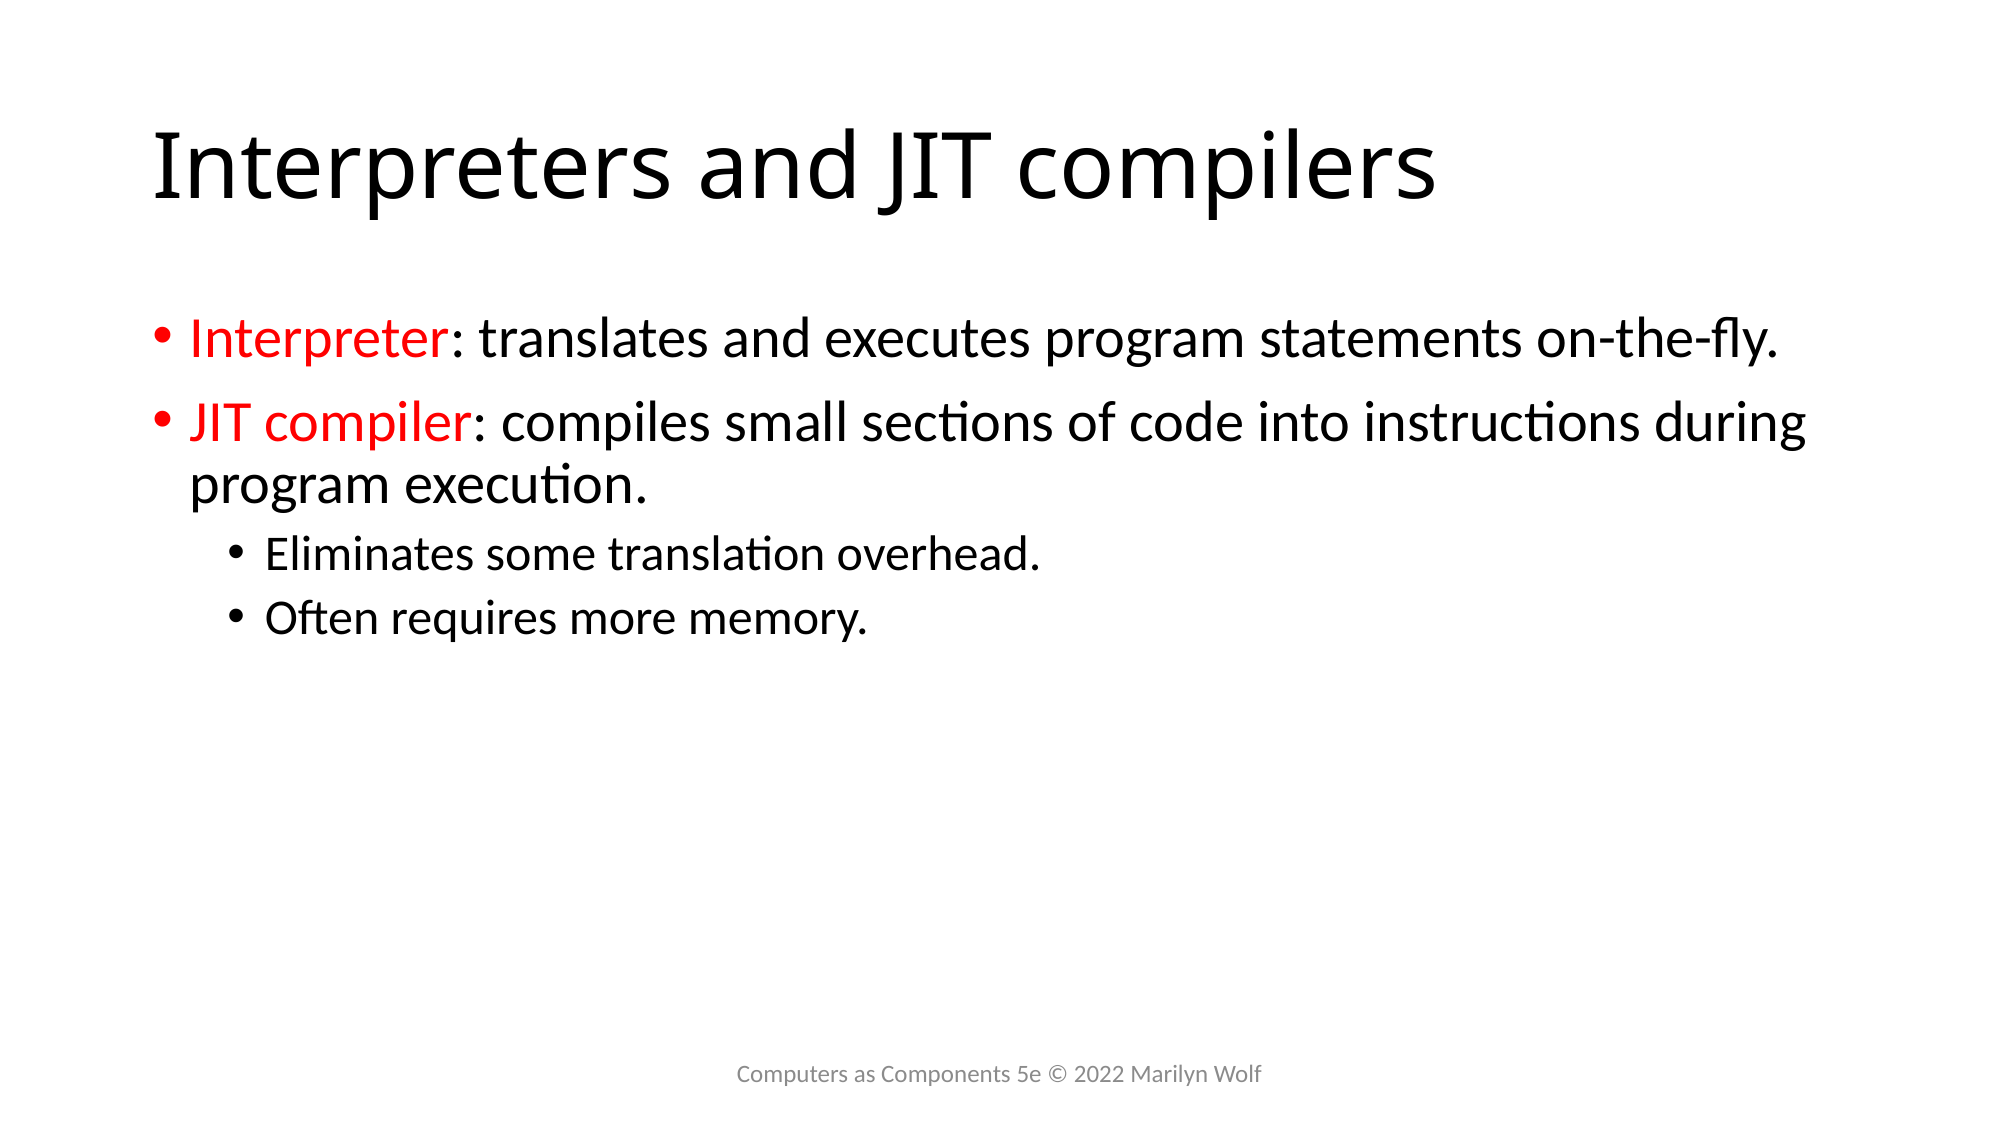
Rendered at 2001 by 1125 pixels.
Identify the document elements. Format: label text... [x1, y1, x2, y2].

footer Computers as Components 5e © 2022 Marilyn Wolf [662, 1042, 1338, 1103]
list Interpreter: translates and executes program statements on-the-fly. JIT compiler: compiles small sections of code into instructions during program execution. Eliminates some translation overhead. Often requires more memory. [137, 299, 1863, 1014]
title Interpreters and JIT compilers [137, 59, 1863, 278]
